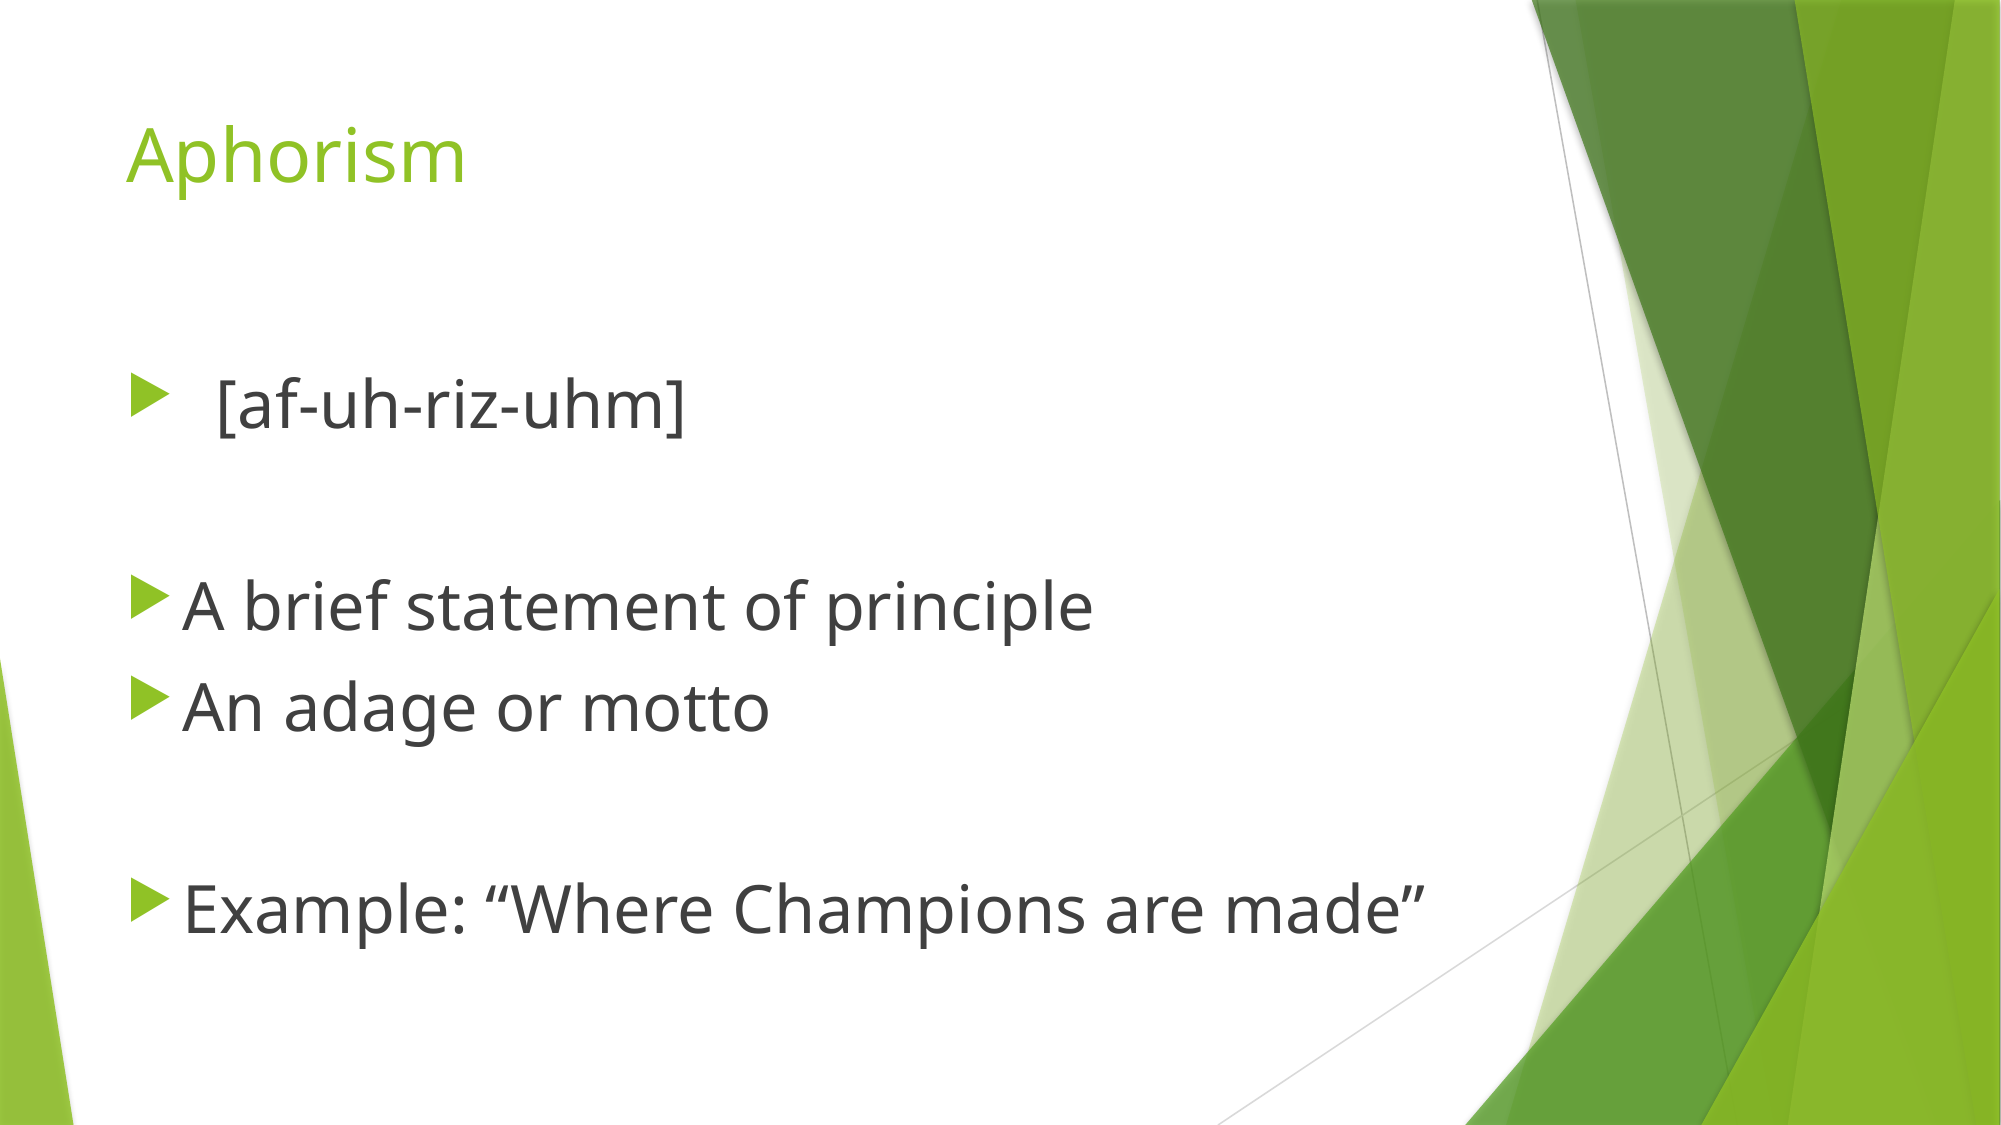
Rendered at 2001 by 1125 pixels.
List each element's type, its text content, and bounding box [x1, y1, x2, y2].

title Aphorism [111, 99, 1522, 317]
list [af-uh-riz-uhm] A brief statement of principle An adage or motto Example: “Where Champions are made” [111, 354, 1522, 992]
